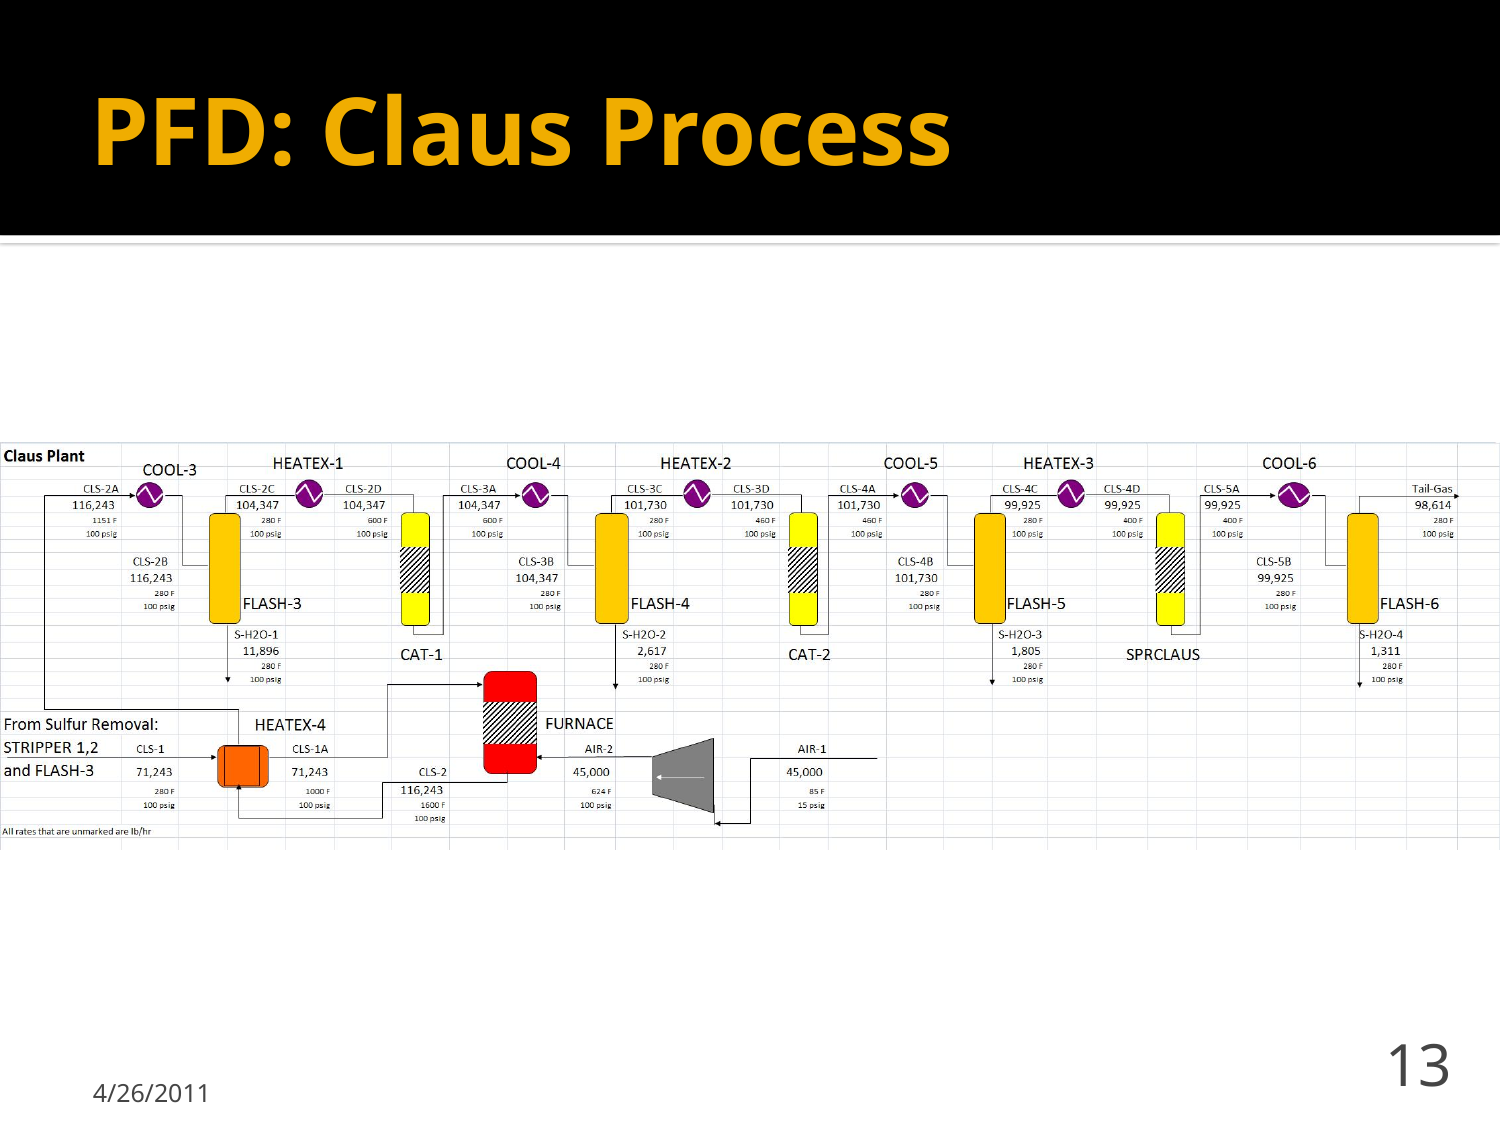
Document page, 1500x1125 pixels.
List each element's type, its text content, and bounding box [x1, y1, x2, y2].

slide_number 13 [1345, 1062, 1467, 1108]
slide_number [75, 1062, 425, 1108]
title PFD: Claus Process [75, 25, 1425, 231]
picture [0, 442, 1500, 850]
